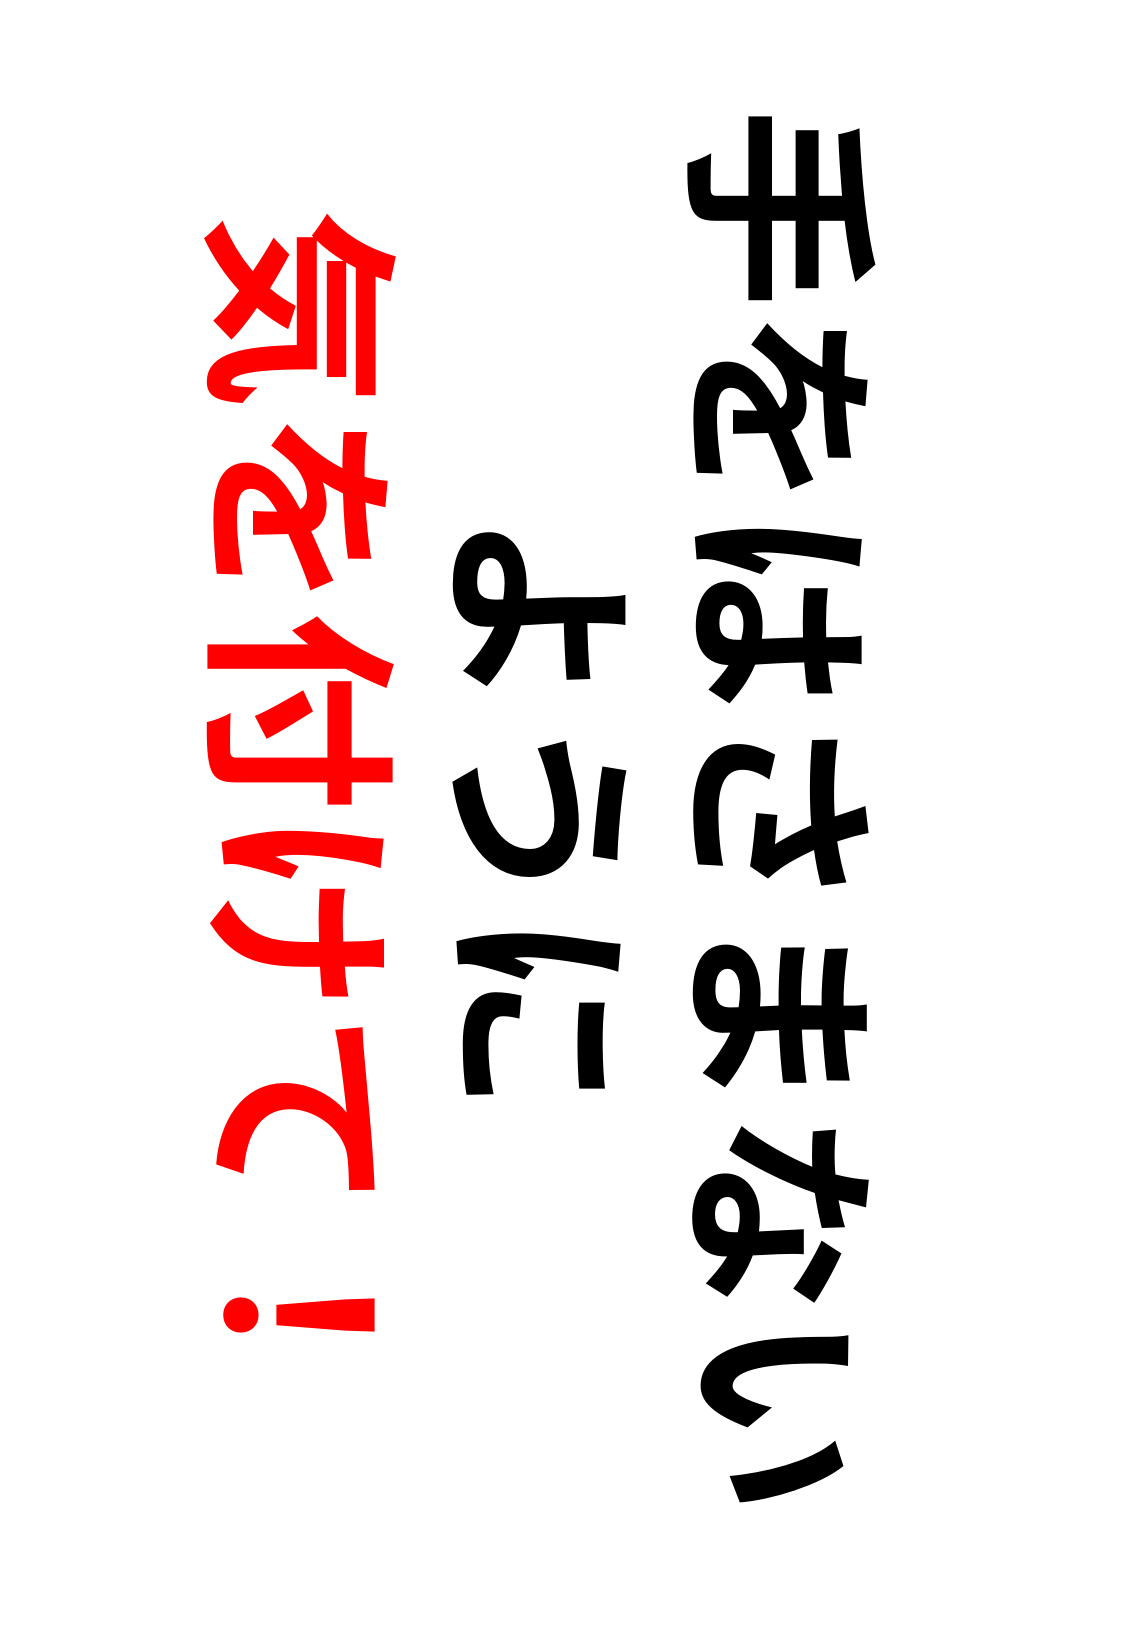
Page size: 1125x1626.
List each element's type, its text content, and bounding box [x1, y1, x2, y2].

text_box 手をはさまない ように 気を付けて！ [178, 0, 936, 1625]
